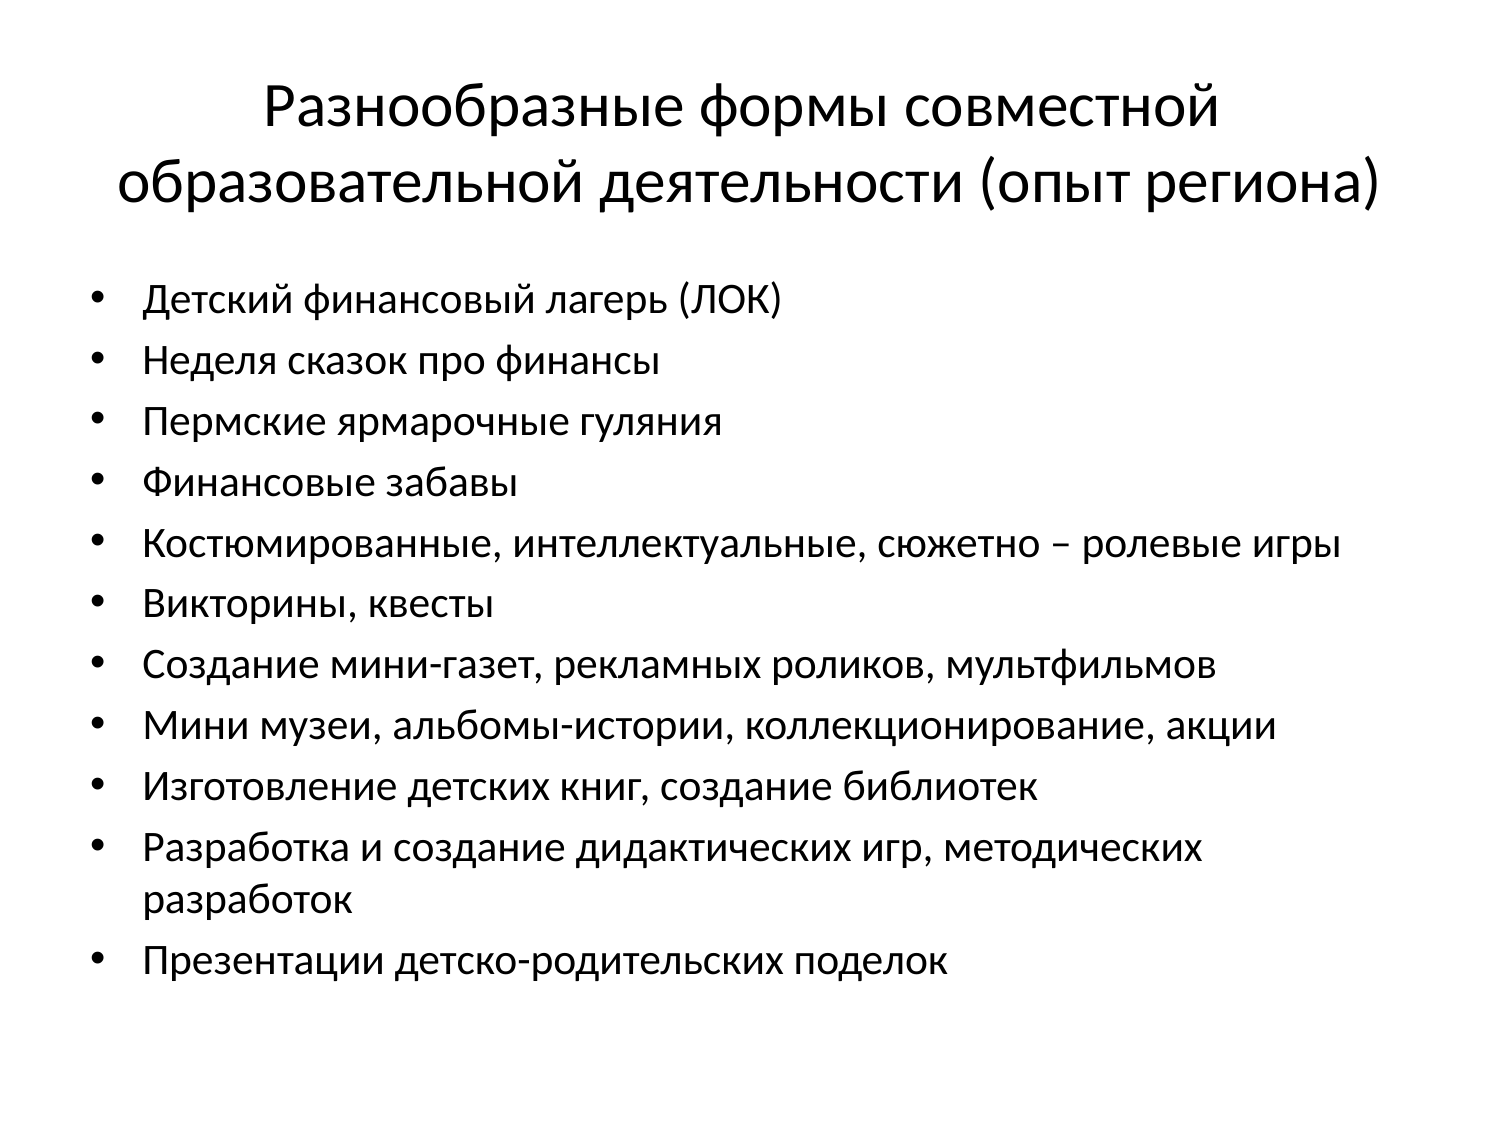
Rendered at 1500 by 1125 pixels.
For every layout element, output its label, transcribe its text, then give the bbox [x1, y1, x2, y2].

list Детский финансовый лагерь (ЛОК) Неделя сказок про финансы Пермские ярмарочные гуляния Финансовые забавы Костюмированные, интеллектуальные, сюжетно – ролевые игры Викторины, квесты Создание мини-газет, рекламных роликов, мультфильмов Мини музеи, альбомы-истории, коллекционирование, акции Изготовление детских книг, создание библиотек Разработка и создание дидактических игр, методических разработок Презентации детско-родительских поделок [75, 262, 1425, 1005]
title Разнообразные формы совместной образовательной деятельности (опыт региона) [75, 45, 1425, 233]
